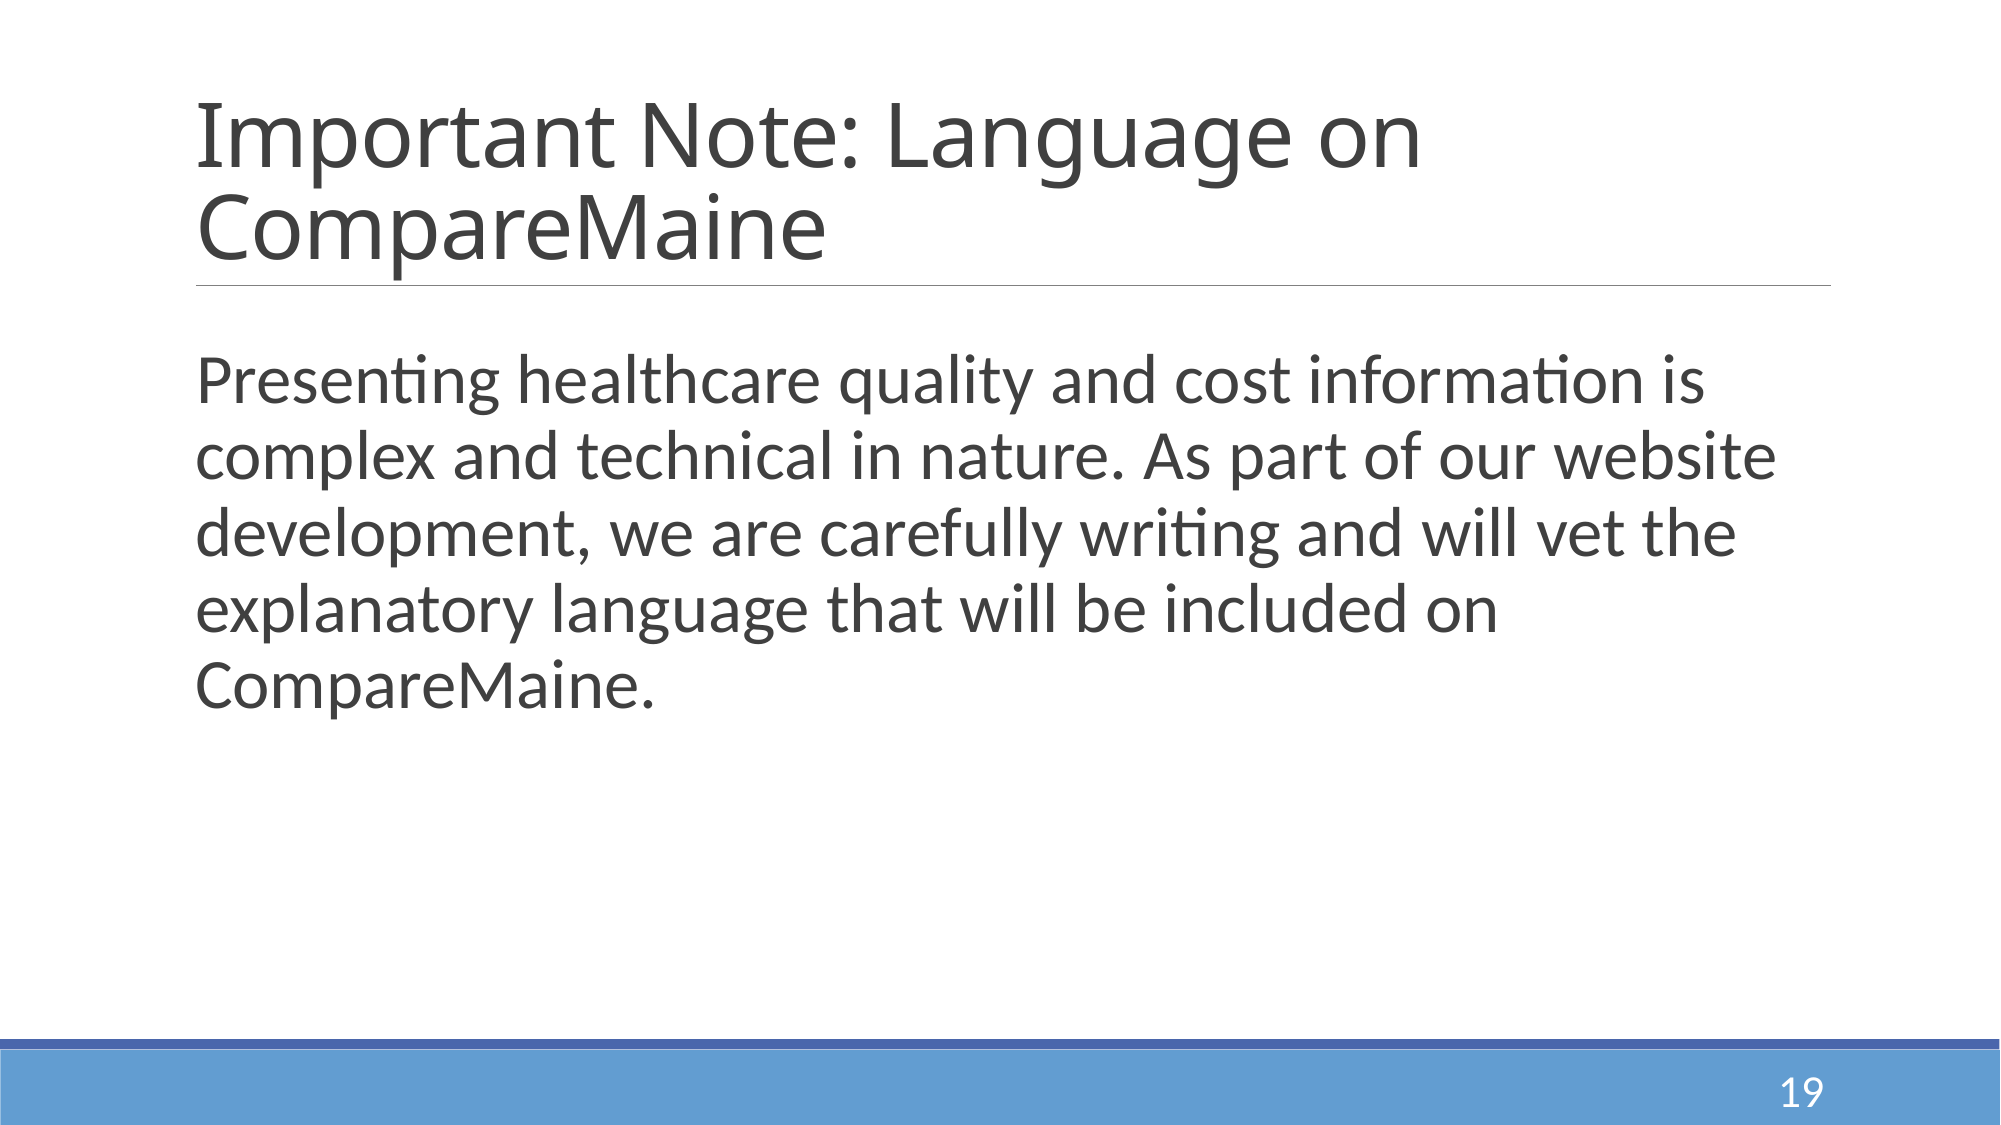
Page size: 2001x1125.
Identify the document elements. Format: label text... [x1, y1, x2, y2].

title Important Note: Language on CompareMaine [180, 47, 1840, 285]
slide_number 19 [1624, 1059, 1840, 1120]
list Presenting healthcare quality and cost information is complex and technical in nature. As part of our website development, we are carefully writing and will vet the explanatory language that will be included on CompareMaine. [180, 334, 1840, 963]
